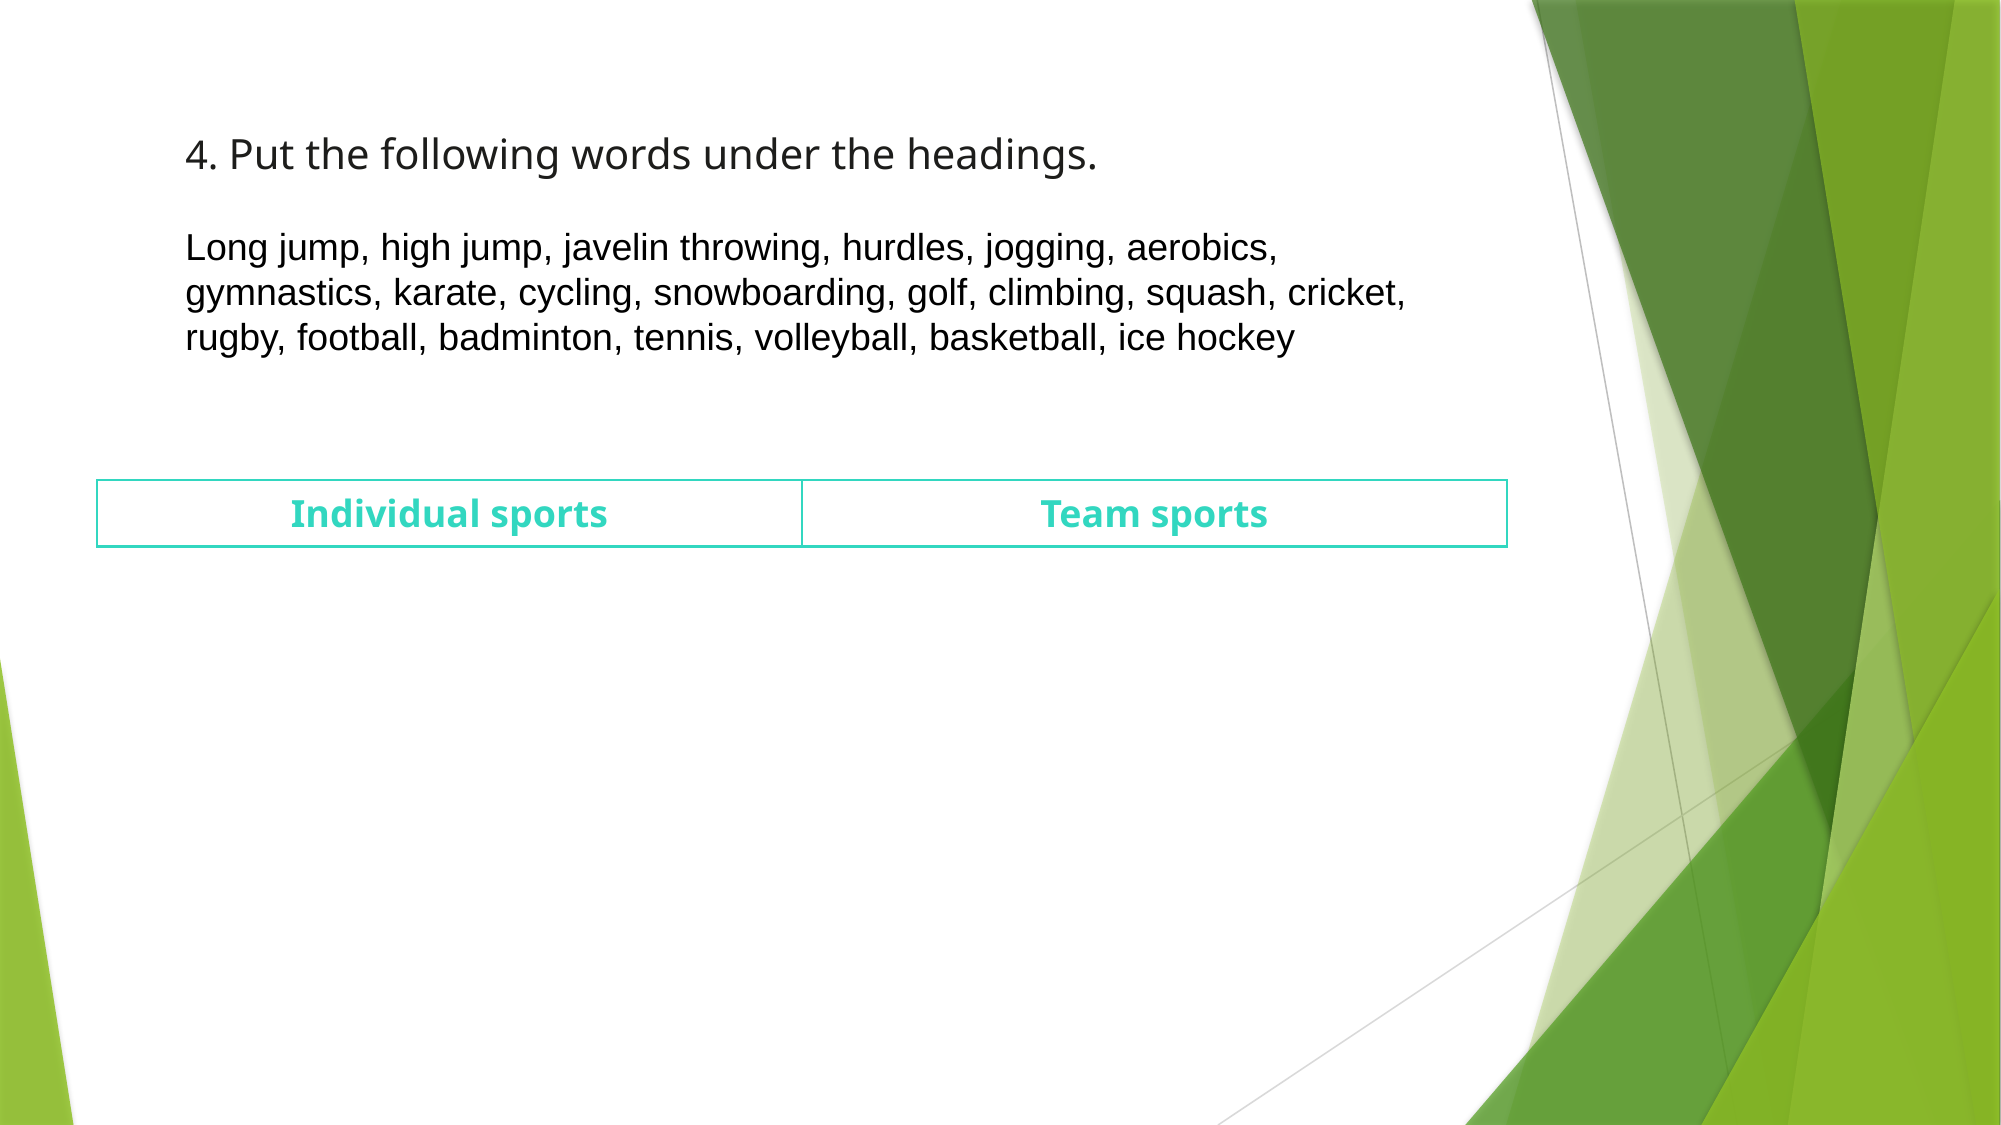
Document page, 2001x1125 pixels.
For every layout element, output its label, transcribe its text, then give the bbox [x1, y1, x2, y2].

text_box 4. Put the following words under the headings. Long jump, high jump, javelin throwing, hurdles, jogging, aerobics, gymnastics, karate, cycling, snowboarding, golf, climbing, squash, cricket, rugby, football, badminton, tennis, volleyball, basketball, ice hockey [185, 120, 1421, 418]
table_header Individual sports [98, 481, 801, 545]
table_header Team sports [803, 481, 1506, 545]
